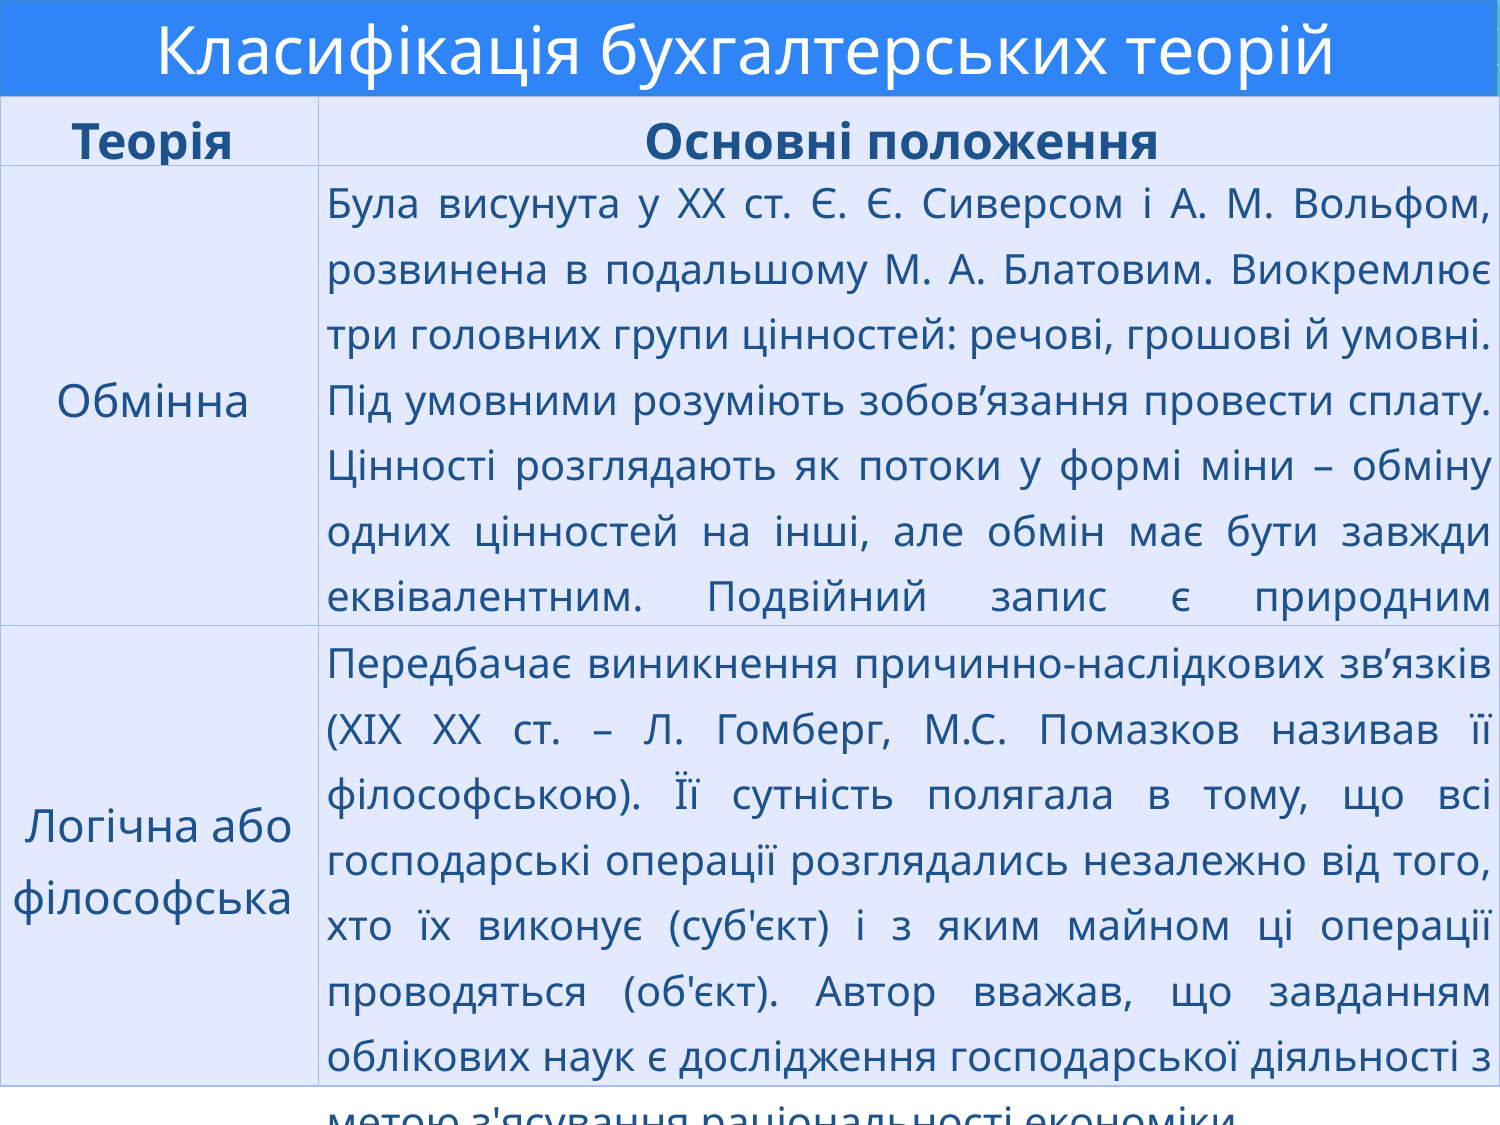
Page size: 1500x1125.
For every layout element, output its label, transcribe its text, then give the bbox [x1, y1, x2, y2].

text_box Класифікація бухгалтерських теорій [0, 0, 1497, 96]
table_cell Обмінна [1, 166, 318, 625]
table_cell Була висунута у ХХ ст. Є. Є. Сиверсом і А. М. Вольфом, розвинена в подальшому М. А. Блатовим. Виокремлює три головних групи цінностей: речові, грошові й умовні. Під умовними розуміють зобов’язання провести сплату. Цінності розглядають як потоки у формі міни – обміну одних цінностей на інші, але обмін має бути завжди еквівалентним. Подвійний запис є природним наслідком обміну (міни) [319, 166, 1499, 625]
table_header Теорія [1, 97, 318, 165]
table_cell Логічна або філософська [1, 626, 318, 1085]
table_cell Передбачає виникнення причинно-наслідкових зв’язків (ХІХ ХХ ст. – Л. Гомберг, М.С. Помазков називав її філософською). Її сутність полягала в тому, що всі господарські операції розглядались незалежно від того, хто їх виконує (суб'єкт) і з яким майном ці операції проводяться (об'єкт). Автор вважав, що завданням облікових наук є дослідження господарської діяльності з метою з'ясування раціональності економіки [319, 626, 1499, 1085]
table_header Основні положення [319, 97, 1499, 165]
